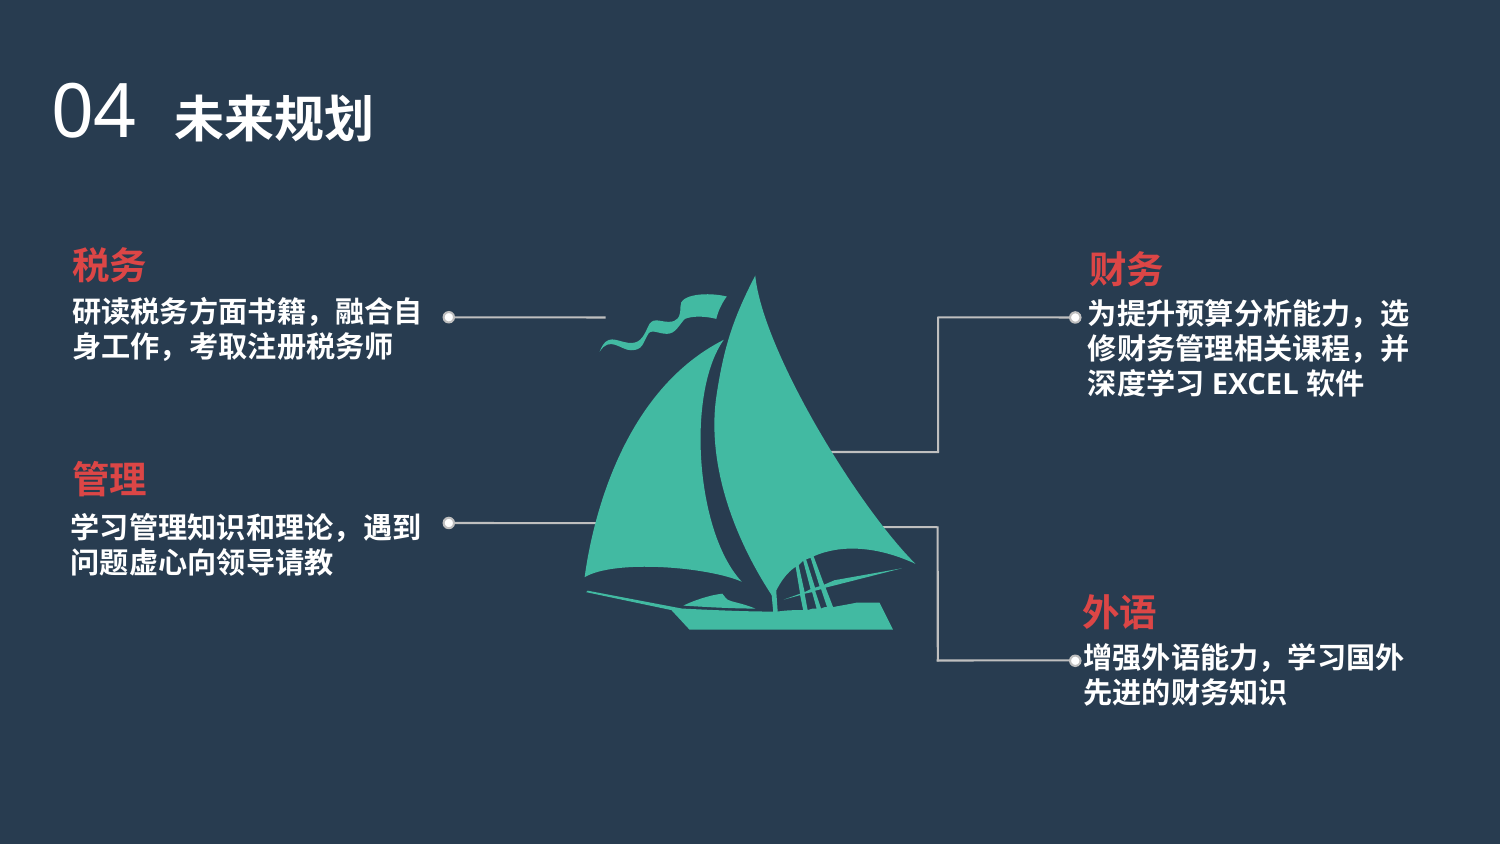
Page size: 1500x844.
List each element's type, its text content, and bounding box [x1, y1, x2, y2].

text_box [443, 311, 606, 323]
text_box [586, 275, 883, 630]
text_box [805, 526, 1407, 711]
text_box 04 未来规划 [51, 62, 458, 125]
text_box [70, 456, 625, 580]
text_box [805, 238, 1439, 453]
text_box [72, 242, 431, 364]
